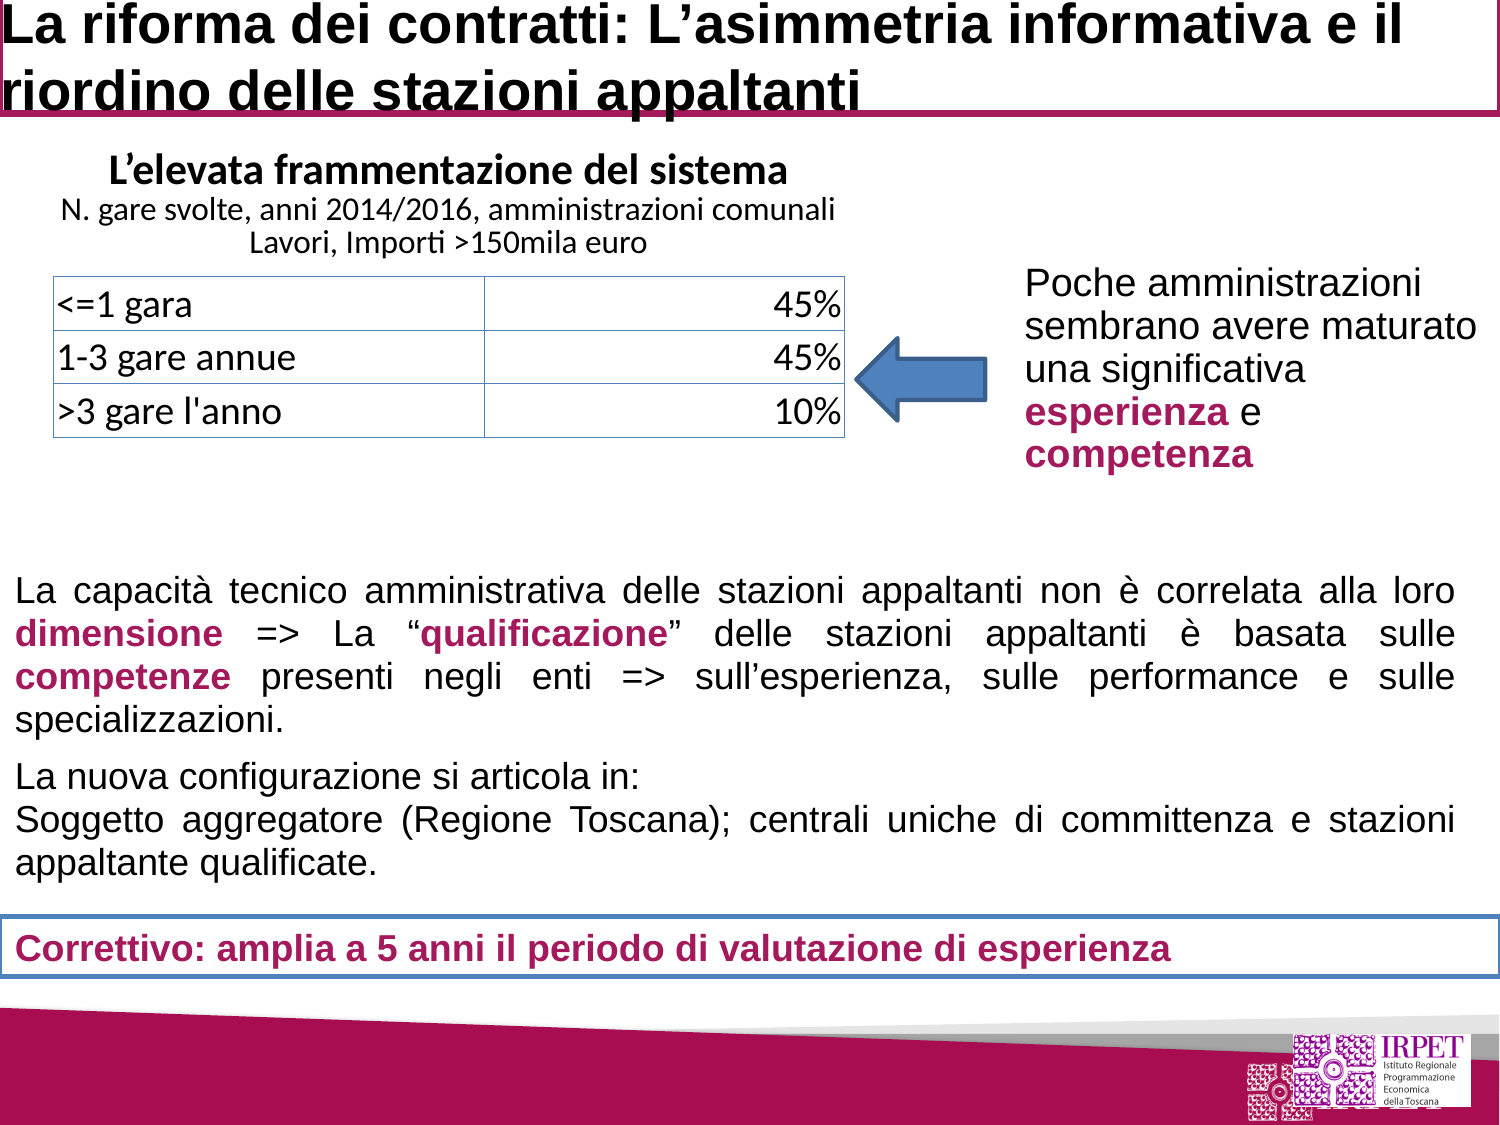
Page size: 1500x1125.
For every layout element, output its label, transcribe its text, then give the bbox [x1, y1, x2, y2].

text_box [854, 336, 988, 423]
table_cell 45% [485, 331, 844, 383]
text_box Correttivo: amplia a 5 anni il periodo di valutazione di esperienza [0, 916, 1500, 977]
table_cell <=1 gara [54, 277, 484, 330]
picture [1247, 1034, 1471, 1121]
table_header L’elevata frammentazione del sistema N. gare svolte, anni 2014/2016, amministrazioni comunali Lavori, Importi >150mila euro [53, 125, 844, 276]
text_box Poche amministrazioni sembrano avere maturato una significativa esperienza e competenza [1009, 255, 1500, 484]
title La riforma dei contratti: L’asimmetria informativa e il riordino delle stazioni appaltanti [0, 0, 1500, 114]
table_cell 45% [485, 277, 844, 330]
text_box La capacità tecnico amministrativa delle stazioni appaltanti non è correlata alla loro dimensione => La “qualificazione” delle stazioni appaltanti è basata sulle competenze presenti negli enti => sull’esperienza, sulle performance e sulle specializzazioni. La nuova configurazione si articola in: Soggetto aggregatore (Regione Toscana); centrali uniche di committenza e stazioni appaltante qualificate. [0, 562, 1471, 892]
table_cell 10% [485, 384, 844, 437]
table_cell >3 gare l'anno [54, 384, 484, 437]
table_cell 1-3 gare annue [54, 331, 484, 383]
